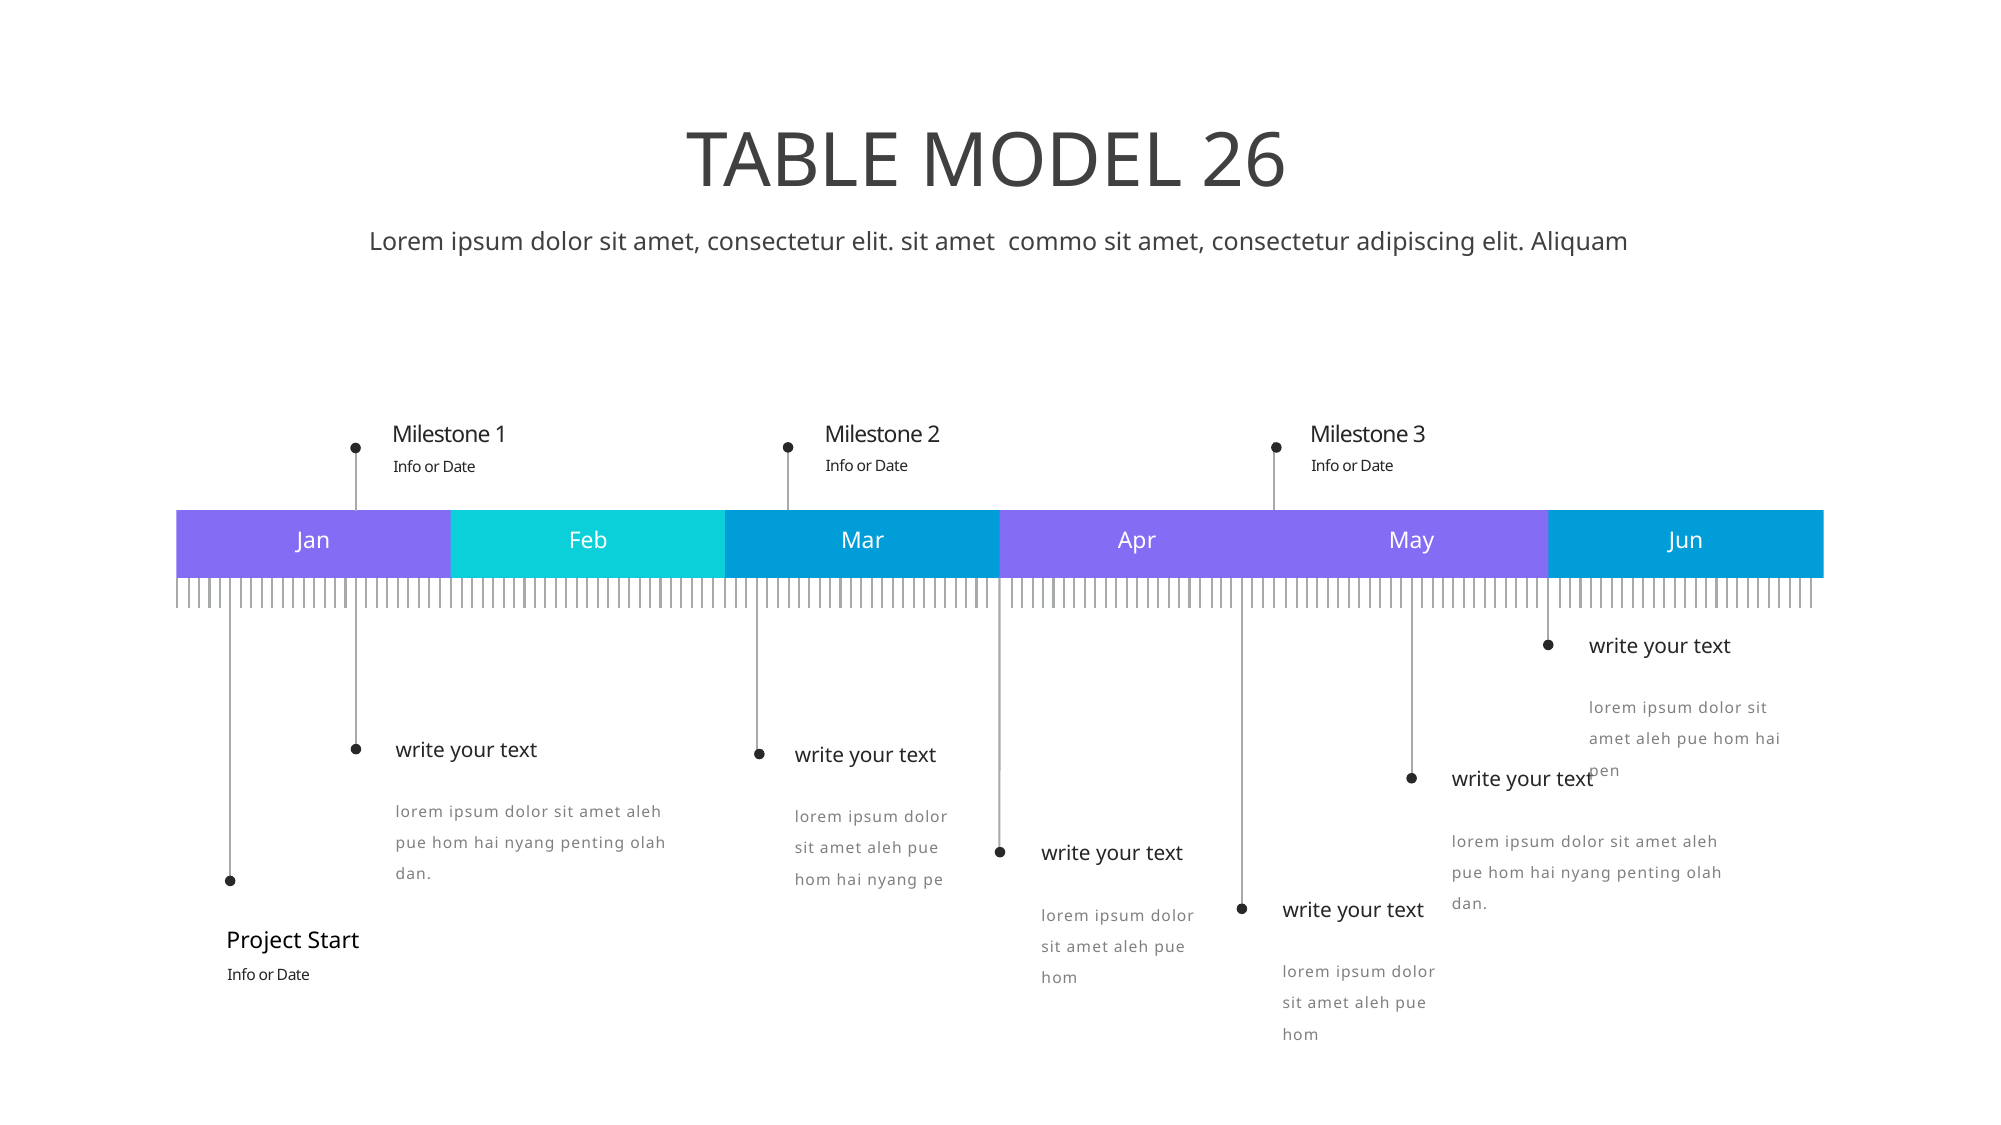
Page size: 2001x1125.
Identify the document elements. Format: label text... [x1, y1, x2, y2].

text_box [224, 577, 236, 887]
text_box [725, 510, 999, 578]
text_box write your text [1447, 761, 1634, 795]
text_box write your text [391, 732, 594, 766]
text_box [1271, 441, 1282, 511]
text_box Info or Date [1307, 448, 1494, 479]
text_box Milestone 2 [820, 409, 1057, 451]
text_box [450, 510, 725, 578]
text_box lorem ipsum dolor sit amet aleh pue hom hai nyang penting olah dan. [391, 785, 695, 888]
text_box Mar [807, 506, 919, 573]
text_box Lorem ipsum dolor sit amet, consectetur elit. sit amet commo sit amet, consectetur adipiscing elit. Aliquam [341, 202, 1659, 263]
text_box lorem ipsum dolor sit amet aleh pue hom hai nyang pe [790, 790, 974, 893]
text_box Info or Date [389, 448, 576, 480]
text_box write your text [790, 737, 944, 771]
text_box Milestone 3 [1306, 409, 1543, 451]
text_box Jun [1630, 506, 1742, 573]
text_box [782, 441, 794, 511]
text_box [754, 582, 765, 760]
text_box [1274, 510, 1548, 578]
text_box Milestone 1 [387, 410, 625, 452]
text_box lorem ipsum dolor sit amet aleh pue hom [1278, 945, 1462, 1048]
text_box lorem ipsum dolor sit amet aleh pue hom hai nyang penting olah dan. [1447, 814, 1749, 917]
text_box May [1351, 507, 1473, 573]
text_box write your text [1585, 628, 1772, 662]
text_box [999, 510, 1274, 578]
text_box write your text [1037, 835, 1224, 869]
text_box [1236, 577, 1248, 915]
text_box [176, 510, 450, 578]
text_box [1406, 577, 1417, 784]
text_box Feb [527, 506, 649, 573]
text_box [1548, 510, 1824, 578]
text_box Apr [1077, 505, 1198, 574]
text_box lorem ipsum dolor sit amet aleh pue hom [1037, 888, 1221, 991]
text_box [350, 577, 362, 755]
text_box write your text [1278, 892, 1465, 926]
text_box lorem ipsum dolor sit amet aleh pue hom hai pen [1585, 681, 1814, 784]
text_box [350, 442, 361, 511]
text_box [994, 577, 1006, 858]
text_box Project Start [222, 921, 403, 957]
text_box Jan [256, 506, 371, 573]
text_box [1542, 606, 1554, 651]
text_box Info or Date [223, 956, 410, 988]
text_box TABLE MODEL 26 [506, 66, 1469, 202]
text_box Info or Date [821, 448, 1008, 479]
